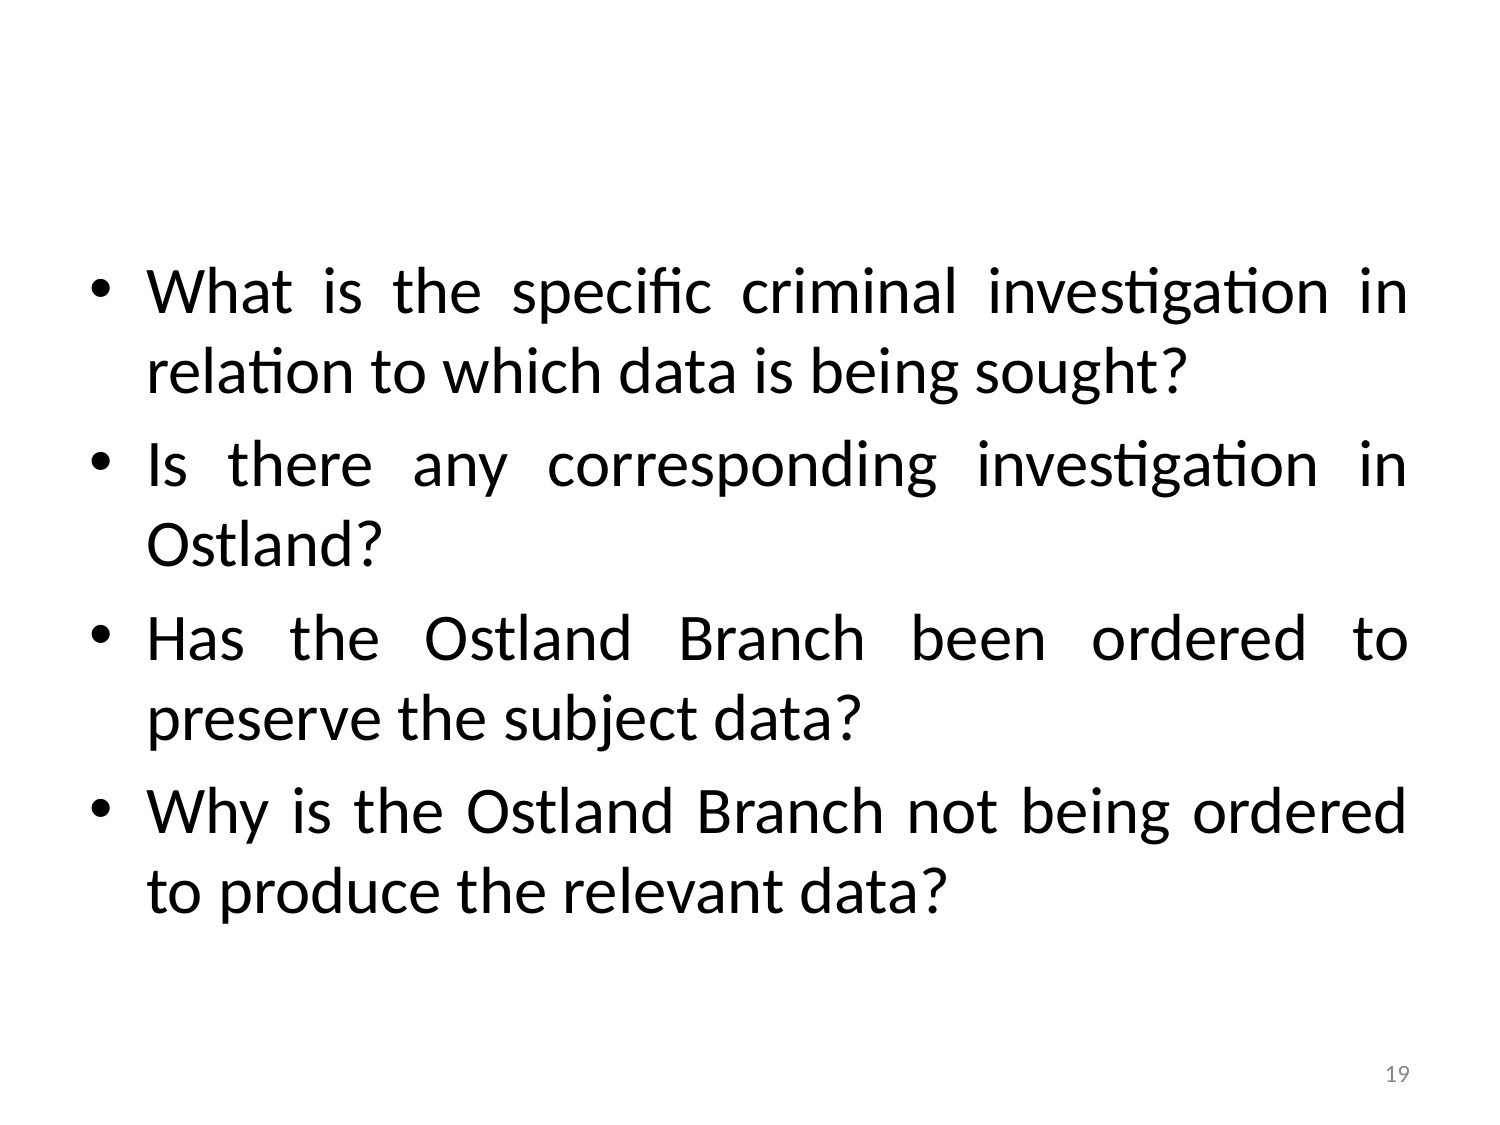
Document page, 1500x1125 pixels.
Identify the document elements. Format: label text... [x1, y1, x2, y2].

text_box What is the specific criminal investigation in relation to which data is being sought? Is there any corresponding investigation in Ostland? Has the Ostland Branch been ordered to preserve the subject data? Why is the Ostland Branch not being ordered to produce the relevant data? [74, 239, 1425, 1116]
slide_number 19 [1074, 1042, 1425, 1103]
